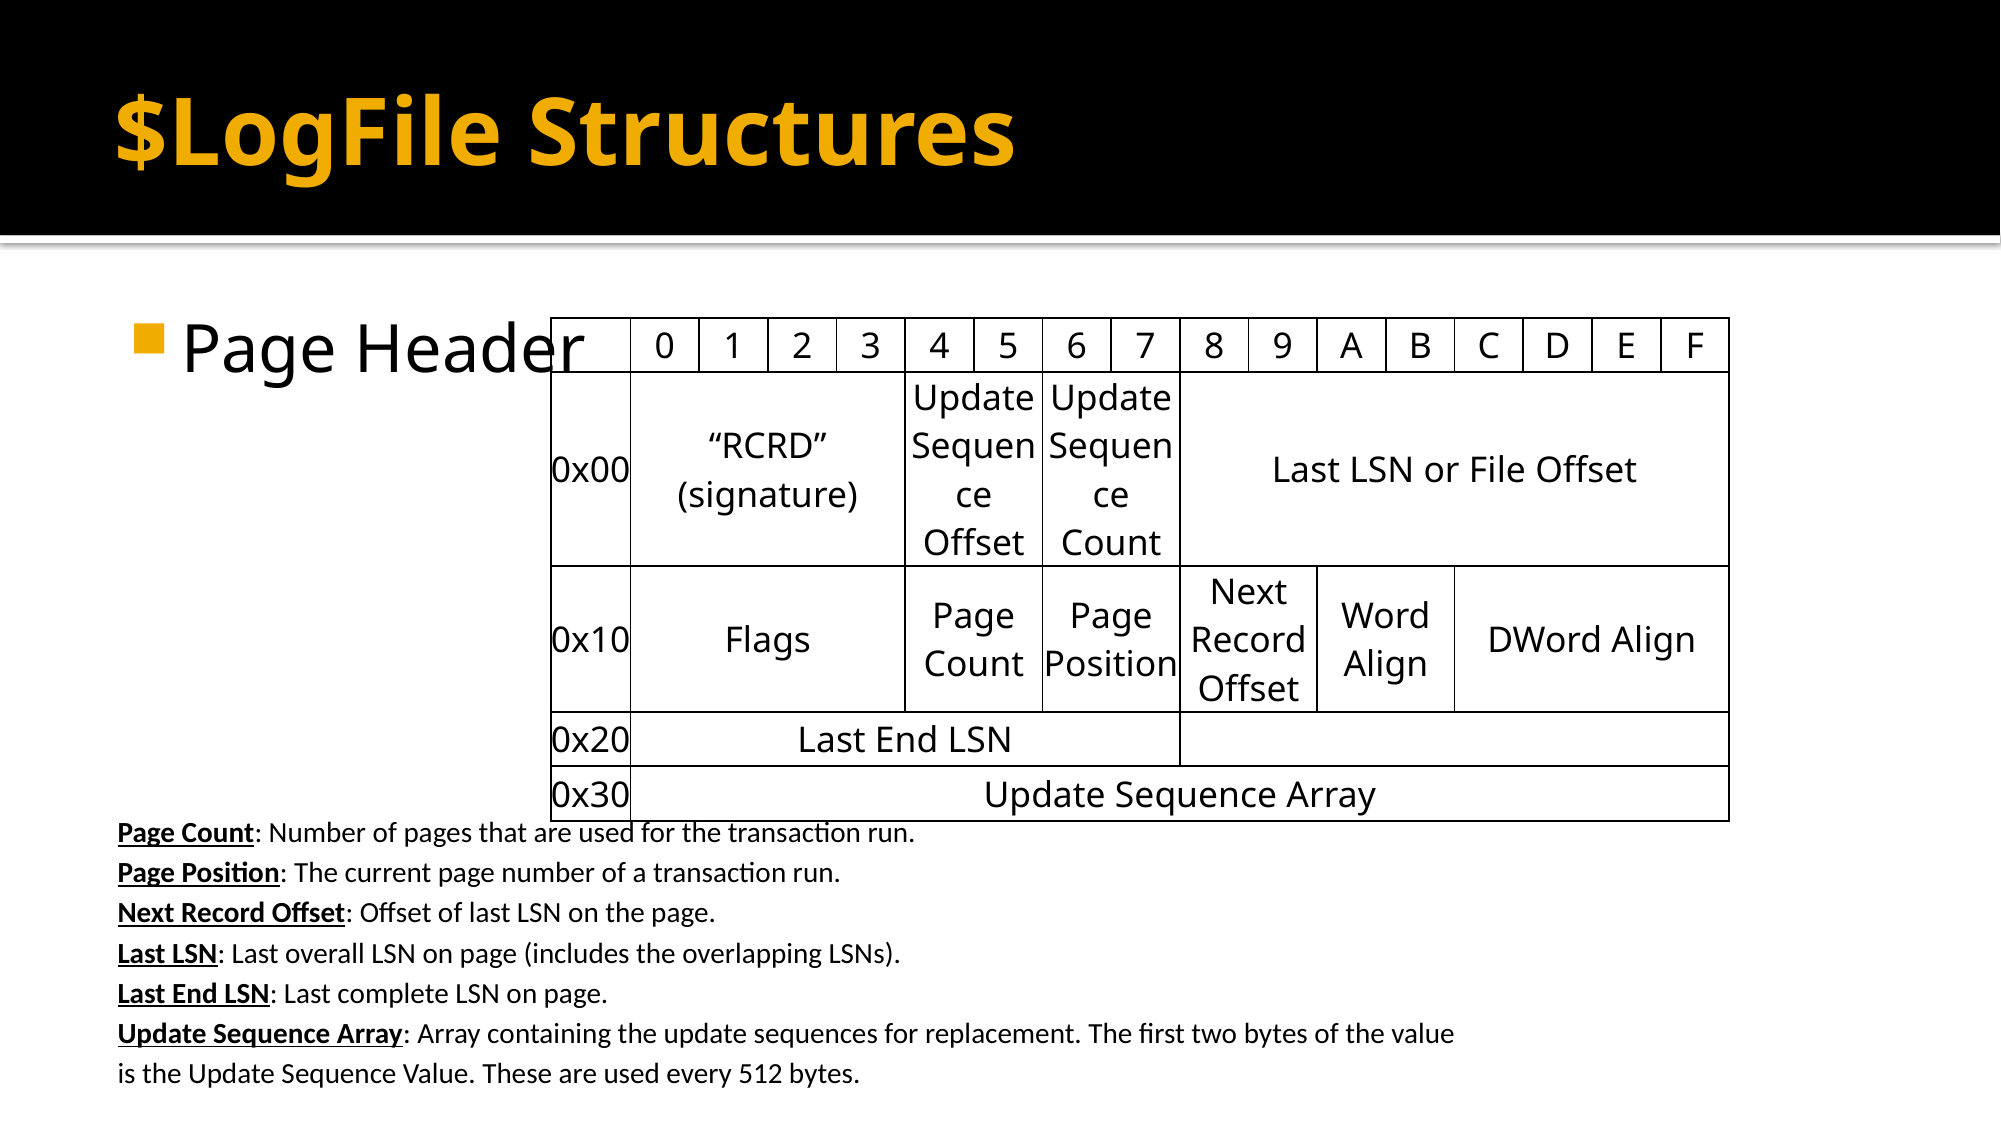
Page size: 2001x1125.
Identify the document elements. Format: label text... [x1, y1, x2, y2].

table_header F [1662, 319, 1728, 371]
table_cell Update Sequence Count [1043, 373, 1179, 565]
table_header 3 [837, 319, 904, 371]
table_header 4 [906, 319, 973, 371]
table_cell 0x30 [552, 767, 630, 800]
table_cell 0x20 [552, 713, 630, 765]
table_cell [1181, 713, 1728, 765]
table_cell Update Sequence Array [631, 767, 1728, 820]
table_cell DWord Align [1455, 567, 1728, 711]
table_header A [1318, 319, 1385, 371]
table_header 1 [700, 319, 767, 371]
table_cell Last End LSN [631, 713, 1179, 765]
table_cell Last LSN or File Offset [1181, 373, 1728, 565]
table_header 8 [1181, 319, 1248, 371]
table_cell Flags [631, 567, 904, 711]
table_header E [1593, 319, 1660, 371]
table_cell Word Align [1318, 567, 1454, 711]
table_header 6 [1043, 319, 1110, 371]
table_header D [1524, 319, 1591, 371]
title $LogFile Structures [99, 25, 1900, 231]
table_cell 0x10 [552, 567, 630, 711]
table_cell Next Record Offset [1181, 567, 1316, 711]
table_header C [1455, 319, 1522, 371]
table_header 0 [631, 319, 698, 371]
table_header B [1387, 319, 1454, 371]
table_cell 0x00 [552, 373, 630, 565]
table_cell Update Sequence Offset [906, 373, 1042, 565]
table_header 9 [1249, 319, 1316, 371]
table_header [552, 319, 630, 371]
list Page Header [99, 291, 1900, 1050]
table_cell “RCRD” (signature) [631, 373, 904, 565]
table_header 5 [975, 319, 1042, 371]
text_box Page Count: Number of pages that are used for the transaction run. Page Position: The current page number of a transaction run. Next Record Offset: Offset of last LSN on the page. Last LSN: Last overall LSN on page (includes the overlapping LSNs). Last End LSN: Last complete LSN on page. Update Sequence Array: Array containing the update sequences for replacement. The first two bytes of the value is the Update Sequence Value. These are used every 512 bytes. [102, 800, 1475, 1097]
table_cell Page Count [906, 567, 1042, 711]
table_cell Page Position [1043, 567, 1179, 711]
table_header 7 [1112, 319, 1179, 371]
table_header 2 [769, 319, 836, 371]
